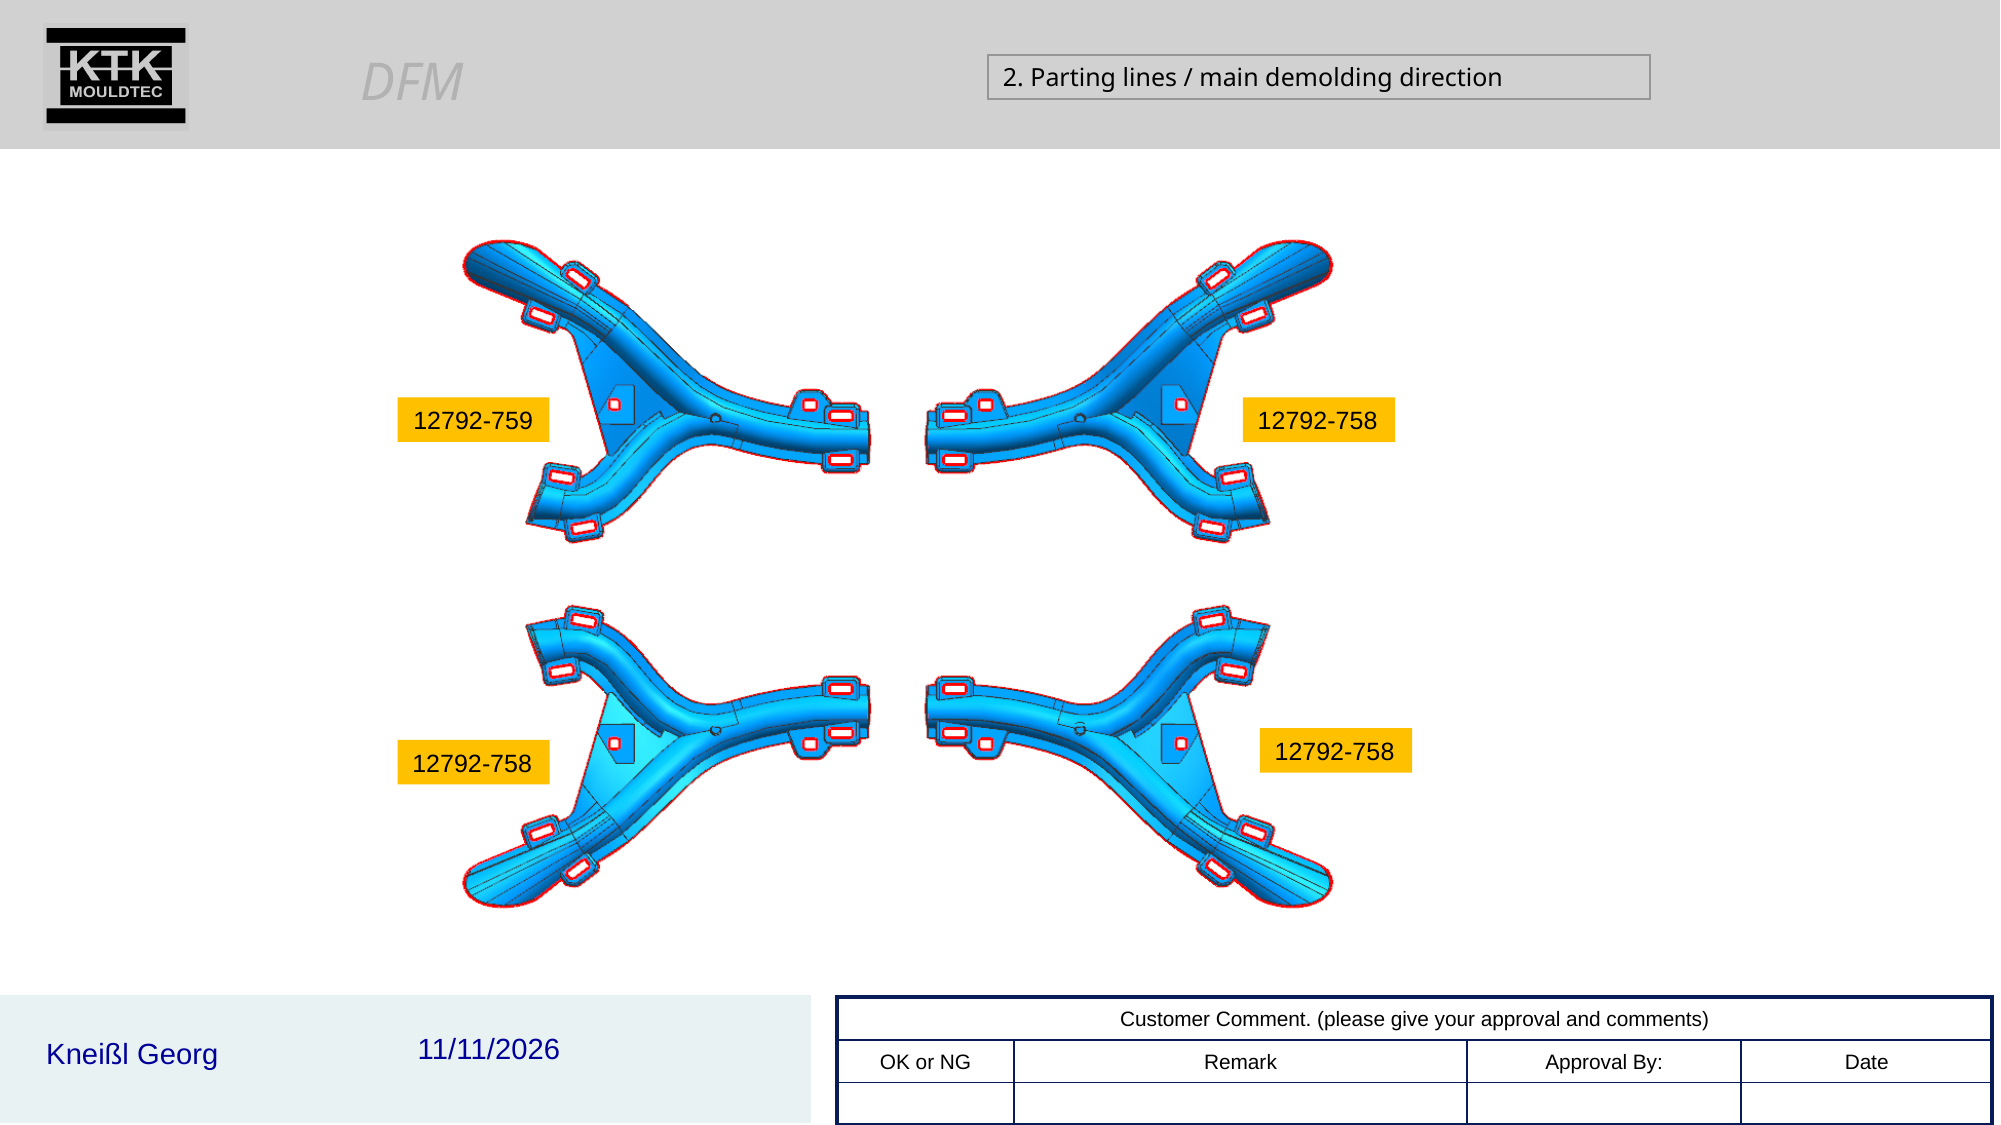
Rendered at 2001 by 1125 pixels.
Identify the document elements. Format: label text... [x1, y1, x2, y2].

text_box 12792-758 [397, 739, 439, 785]
text_box 12792-758 [1363, 397, 1396, 443]
picture [444, 231, 1360, 919]
text_box 2. Parting lines / main demolding direction [988, 54, 1650, 100]
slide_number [397, 1022, 581, 1102]
text_box 12792-758 [1363, 728, 1413, 773]
text_box 12792-759 [397, 397, 439, 442]
